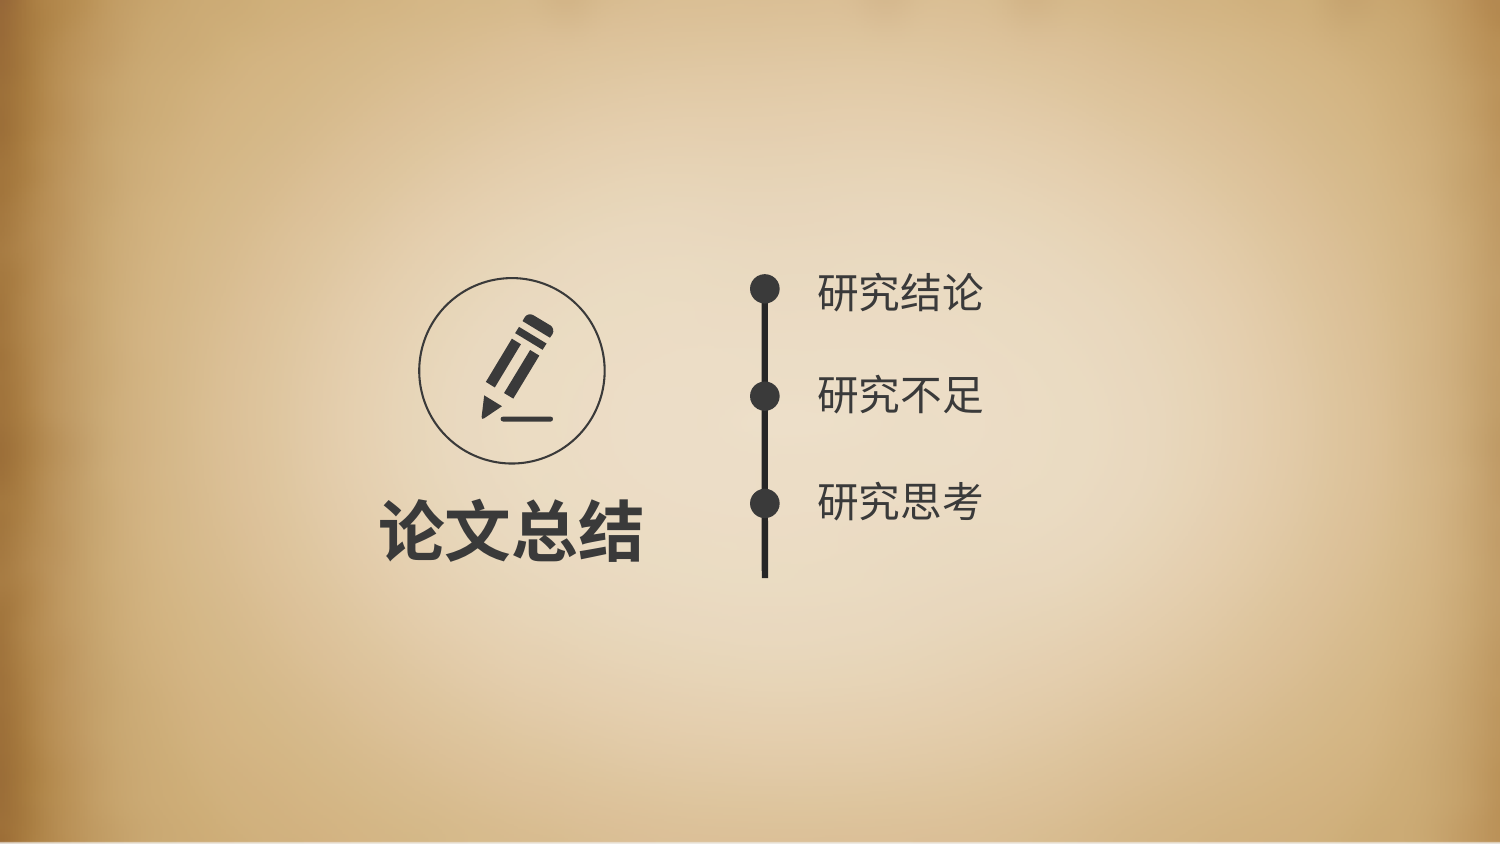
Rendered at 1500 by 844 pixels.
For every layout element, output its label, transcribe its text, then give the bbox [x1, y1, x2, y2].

picture [0, 0, 1500, 844]
text_box 论文总结 [244, 481, 749, 577]
text_box 研究思考 [802, 468, 1000, 534]
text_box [419, 278, 605, 464]
text_box 研究不足 [802, 361, 1000, 427]
text_box 研究结论 [802, 259, 1000, 324]
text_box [749, 274, 780, 579]
